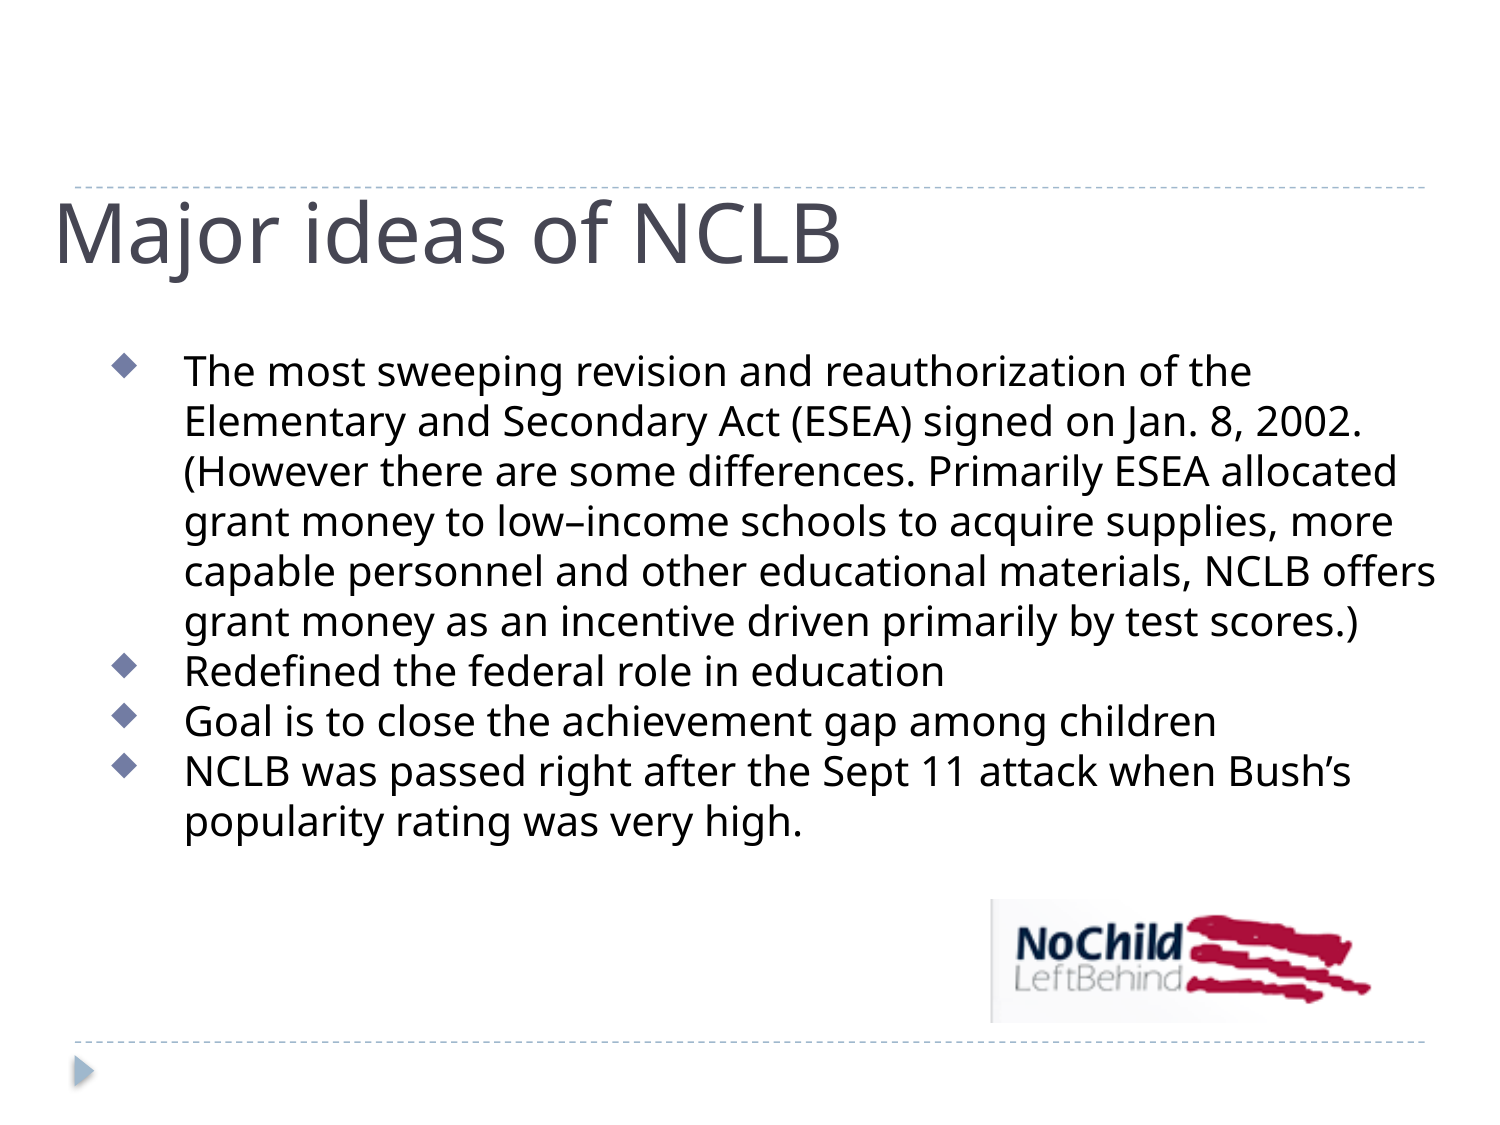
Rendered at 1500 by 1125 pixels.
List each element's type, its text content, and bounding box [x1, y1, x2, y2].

title Major ideas of NCLB [37, 99, 1469, 288]
picture [987, 899, 1388, 1024]
list The most sweeping revision and reauthorization of the Elementary and Secondary Act (ESEA) signed on Jan. 8, 2002. (However there are some differences. Primarily ESEA allocated grant money to low–income schools to acquire supplies, more capable personnel and other educational materials, NCLB offers grant money as an incentive driven primarily by test scores.) Redefined the federal role in education Goal is to close the achievement gap among children NCLB was passed right after the Sept 11 attack when Bush’s popularity rating was very high. [37, 337, 1469, 1006]
